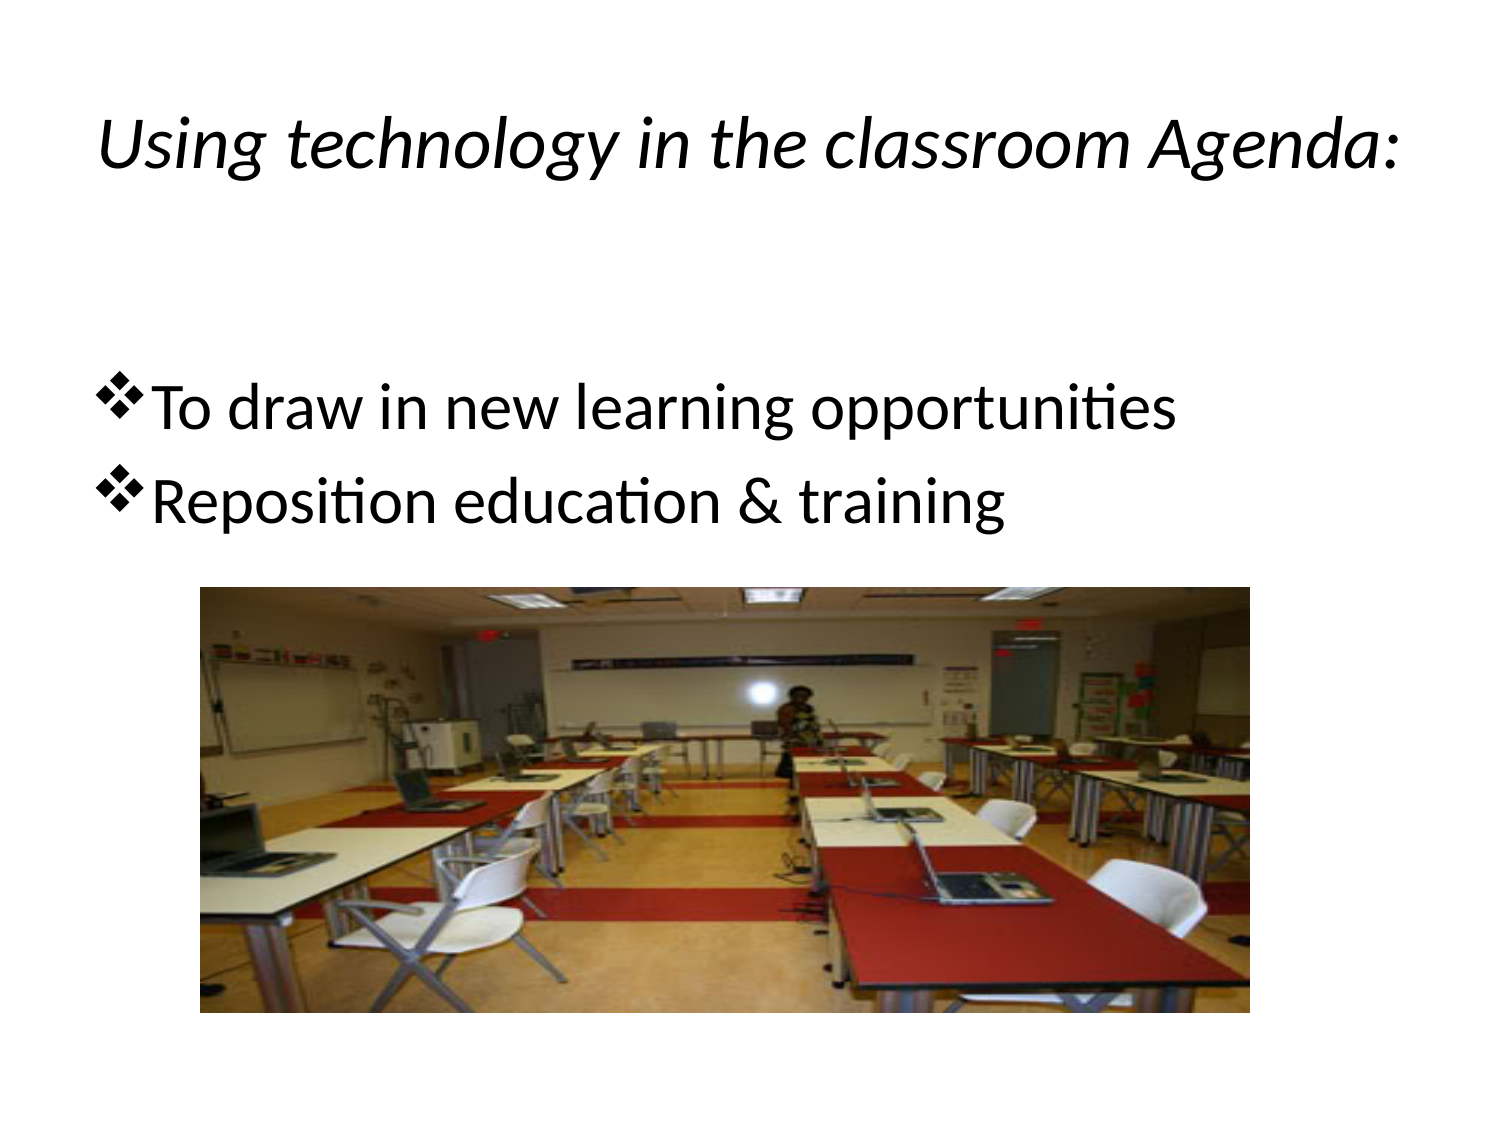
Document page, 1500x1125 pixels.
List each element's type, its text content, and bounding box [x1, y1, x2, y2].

picture [199, 587, 1251, 1013]
title Using technology in the classroom Agenda: [75, 45, 1425, 233]
list To draw in new learning opportunities Reposition education & training [75, 262, 1425, 1005]
